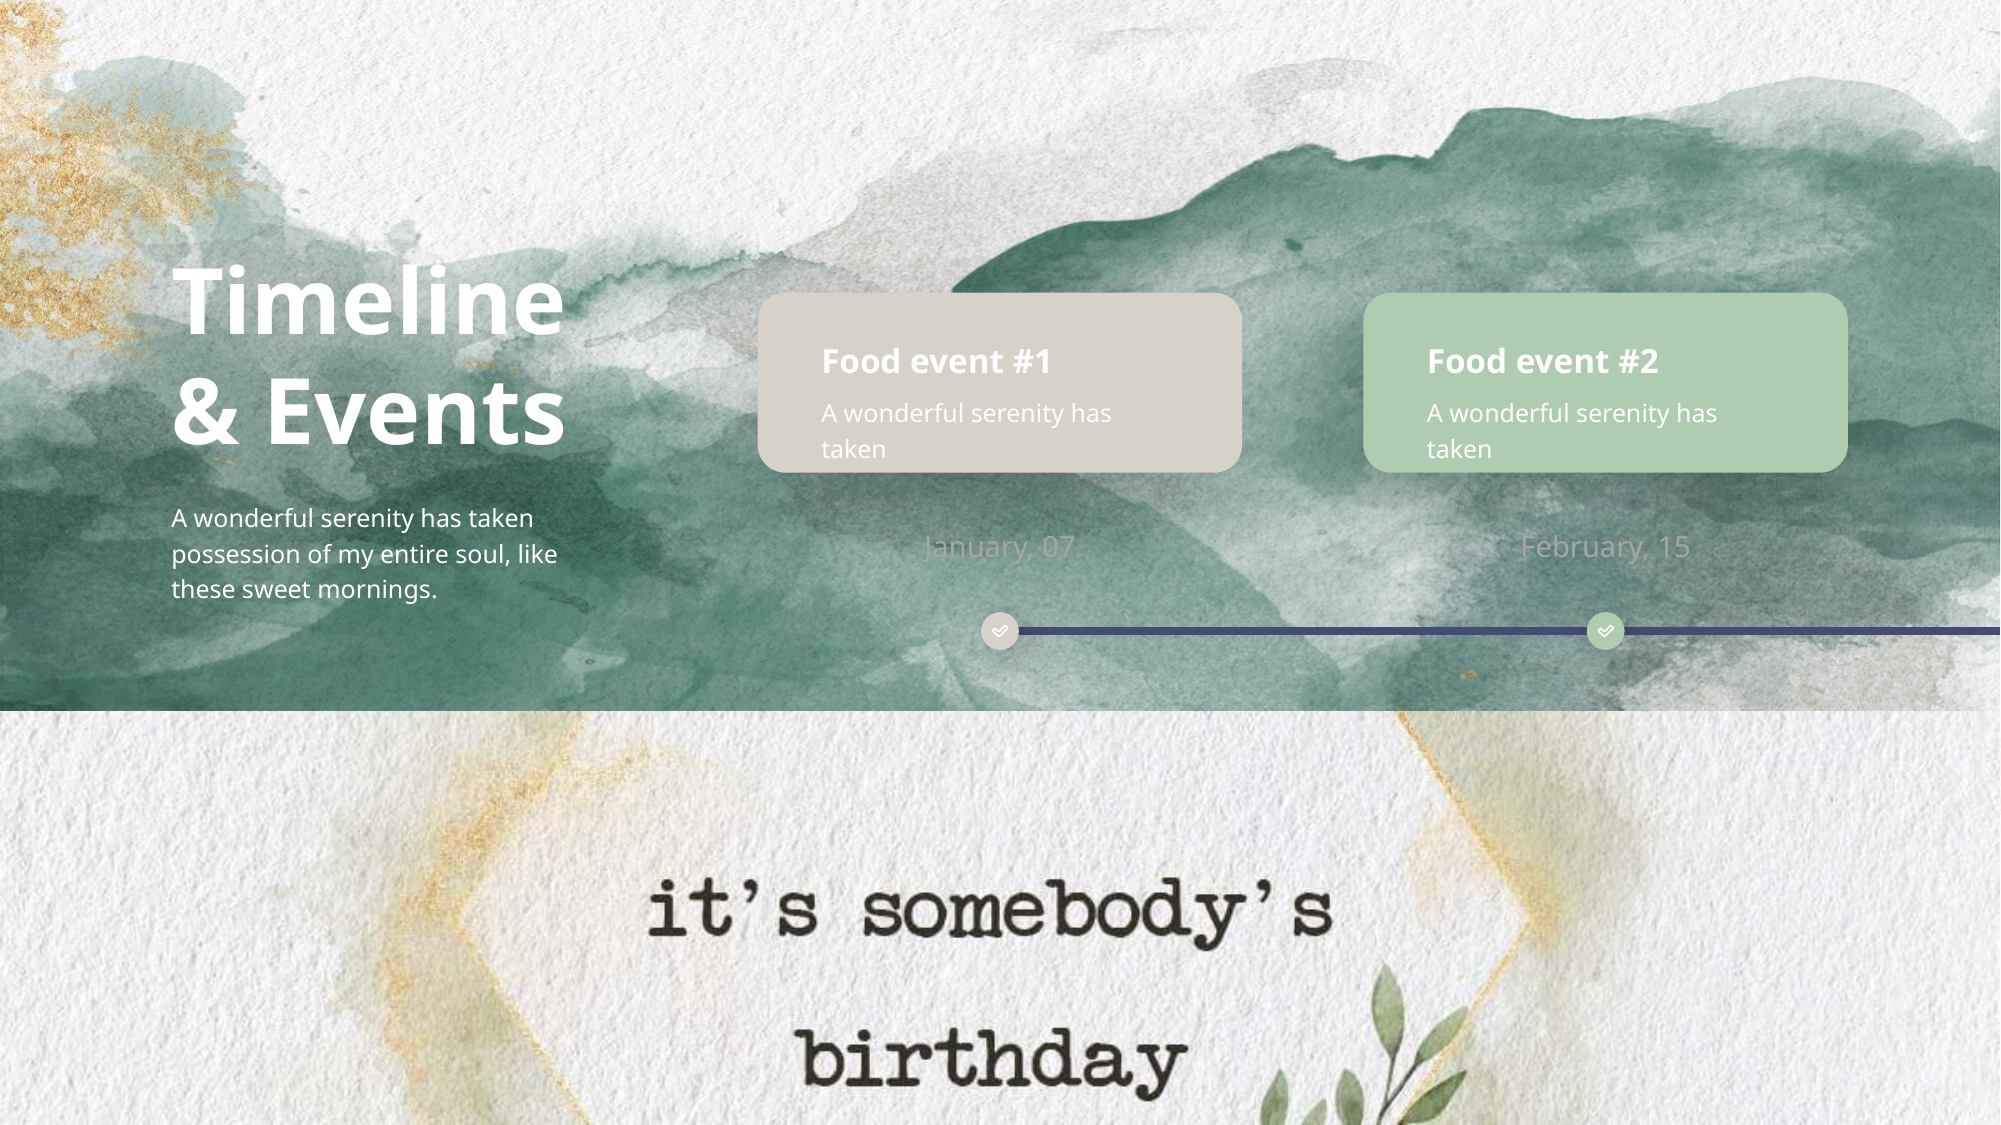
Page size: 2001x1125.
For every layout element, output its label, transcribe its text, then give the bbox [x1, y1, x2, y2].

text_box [1363, 292, 1848, 650]
text_box Timeline & Events [156, 235, 641, 471]
text_box A wonderful serenity has taken possession of my entire soul, like these sweet mornings. [156, 488, 618, 612]
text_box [757, 292, 1243, 650]
picture [0, 0, 2001, 1125]
